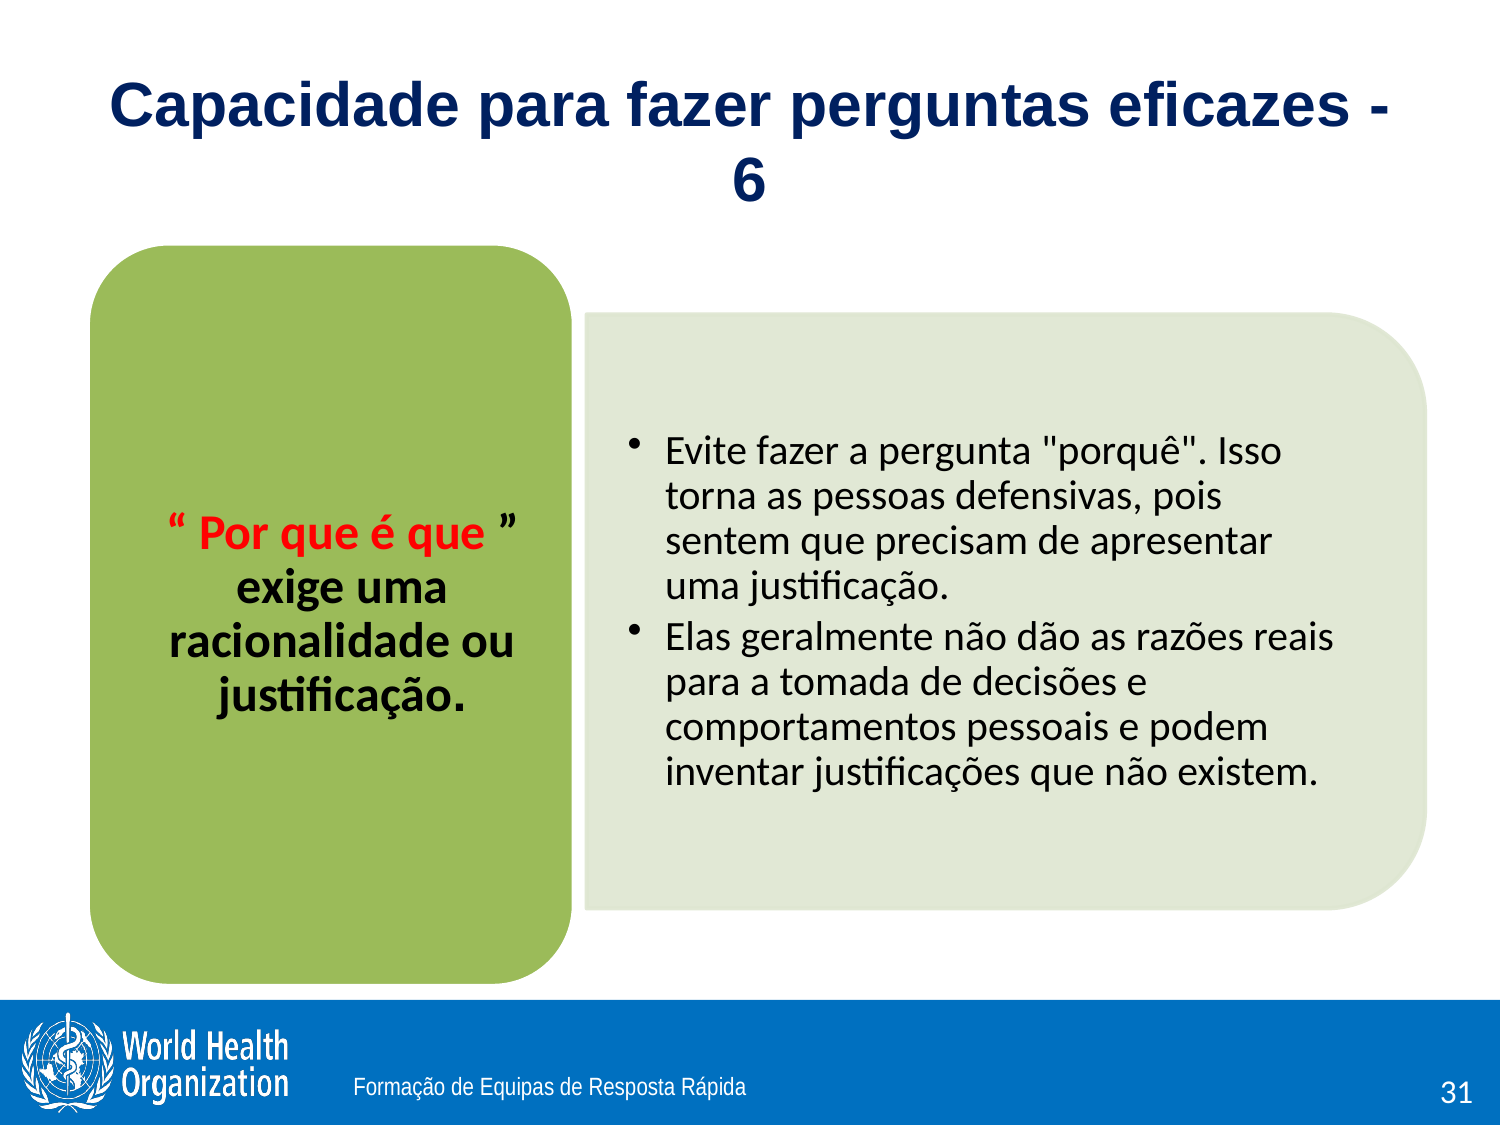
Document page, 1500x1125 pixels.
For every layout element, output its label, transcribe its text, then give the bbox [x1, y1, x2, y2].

picture [21, 1012, 288, 1113]
title Capacidade para fazer perguntas eficazes - 6 [75, 45, 1425, 233]
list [74, 243, 1426, 987]
